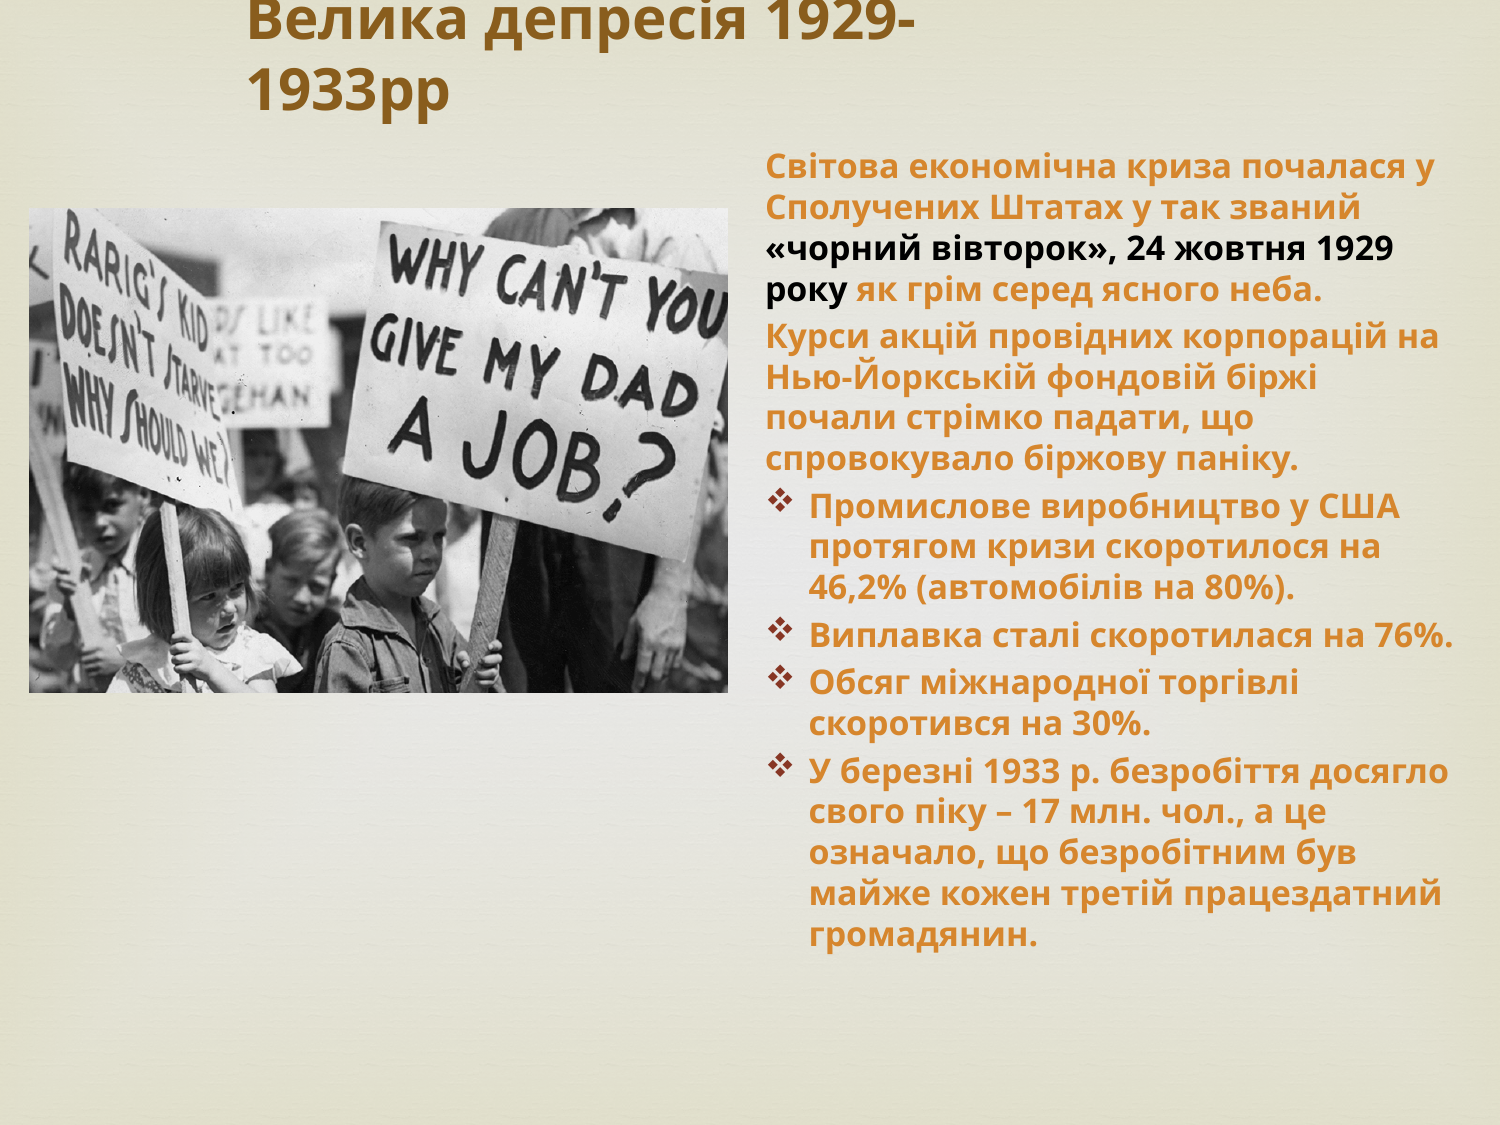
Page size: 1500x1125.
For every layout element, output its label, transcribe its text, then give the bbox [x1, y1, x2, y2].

list Світова економічна криза почалася у Сполучених Штатах у так званий «чорний вівторок», 24 жовтня 1929 року як грім серед ясного неба. Курси акцій провідних корпорацій на Нью-Йоркській фондовій біржі почали стрімко падати, що спровокувало біржову паніку. Промислове виробництво у США протягом кризи скоротилося на 46,2% (автомобілів на 80%). Виплавка сталі скоротилася на 76%. Обсяг міжнародної торгівлі скоротився на 30%. У березні 1933 р. безробіття досягло свого піку – 17 млн. чол., а це означало, що безробітним був майже кожен третій працездатний громадянин. [750, 137, 1471, 1005]
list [28, 207, 728, 693]
title Велика депресія 1929-1933рр [230, 30, 1105, 130]
